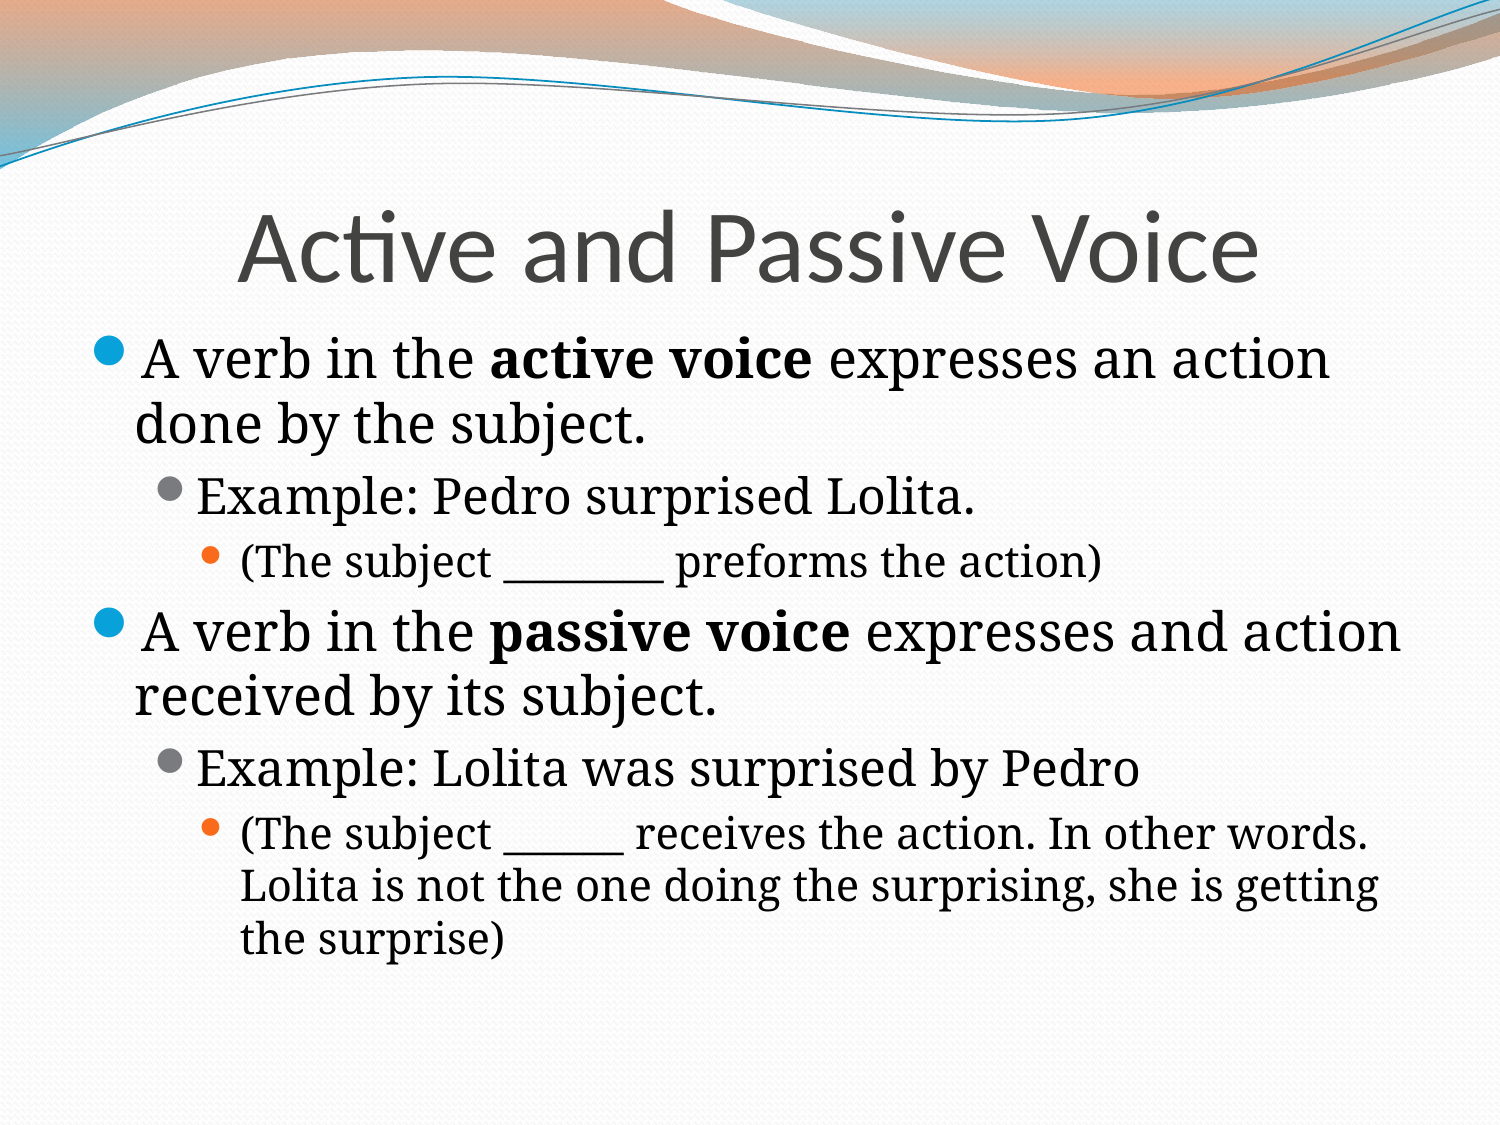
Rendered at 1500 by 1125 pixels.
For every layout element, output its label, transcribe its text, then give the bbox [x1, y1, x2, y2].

list A verb in the active voice expresses an action done by the subject. Example: Pedro surprised Lolita. (The subject ________ preforms the action) A verb in the passive voice expresses and action received by its subject. Example: Lolita was surprised by Pedro (The subject ______ receives the action. In other words. Lolita is not the one doing the surprising, she is getting the surprise) [75, 317, 1425, 1038]
title Active and Passive Voice [75, 115, 1425, 303]
